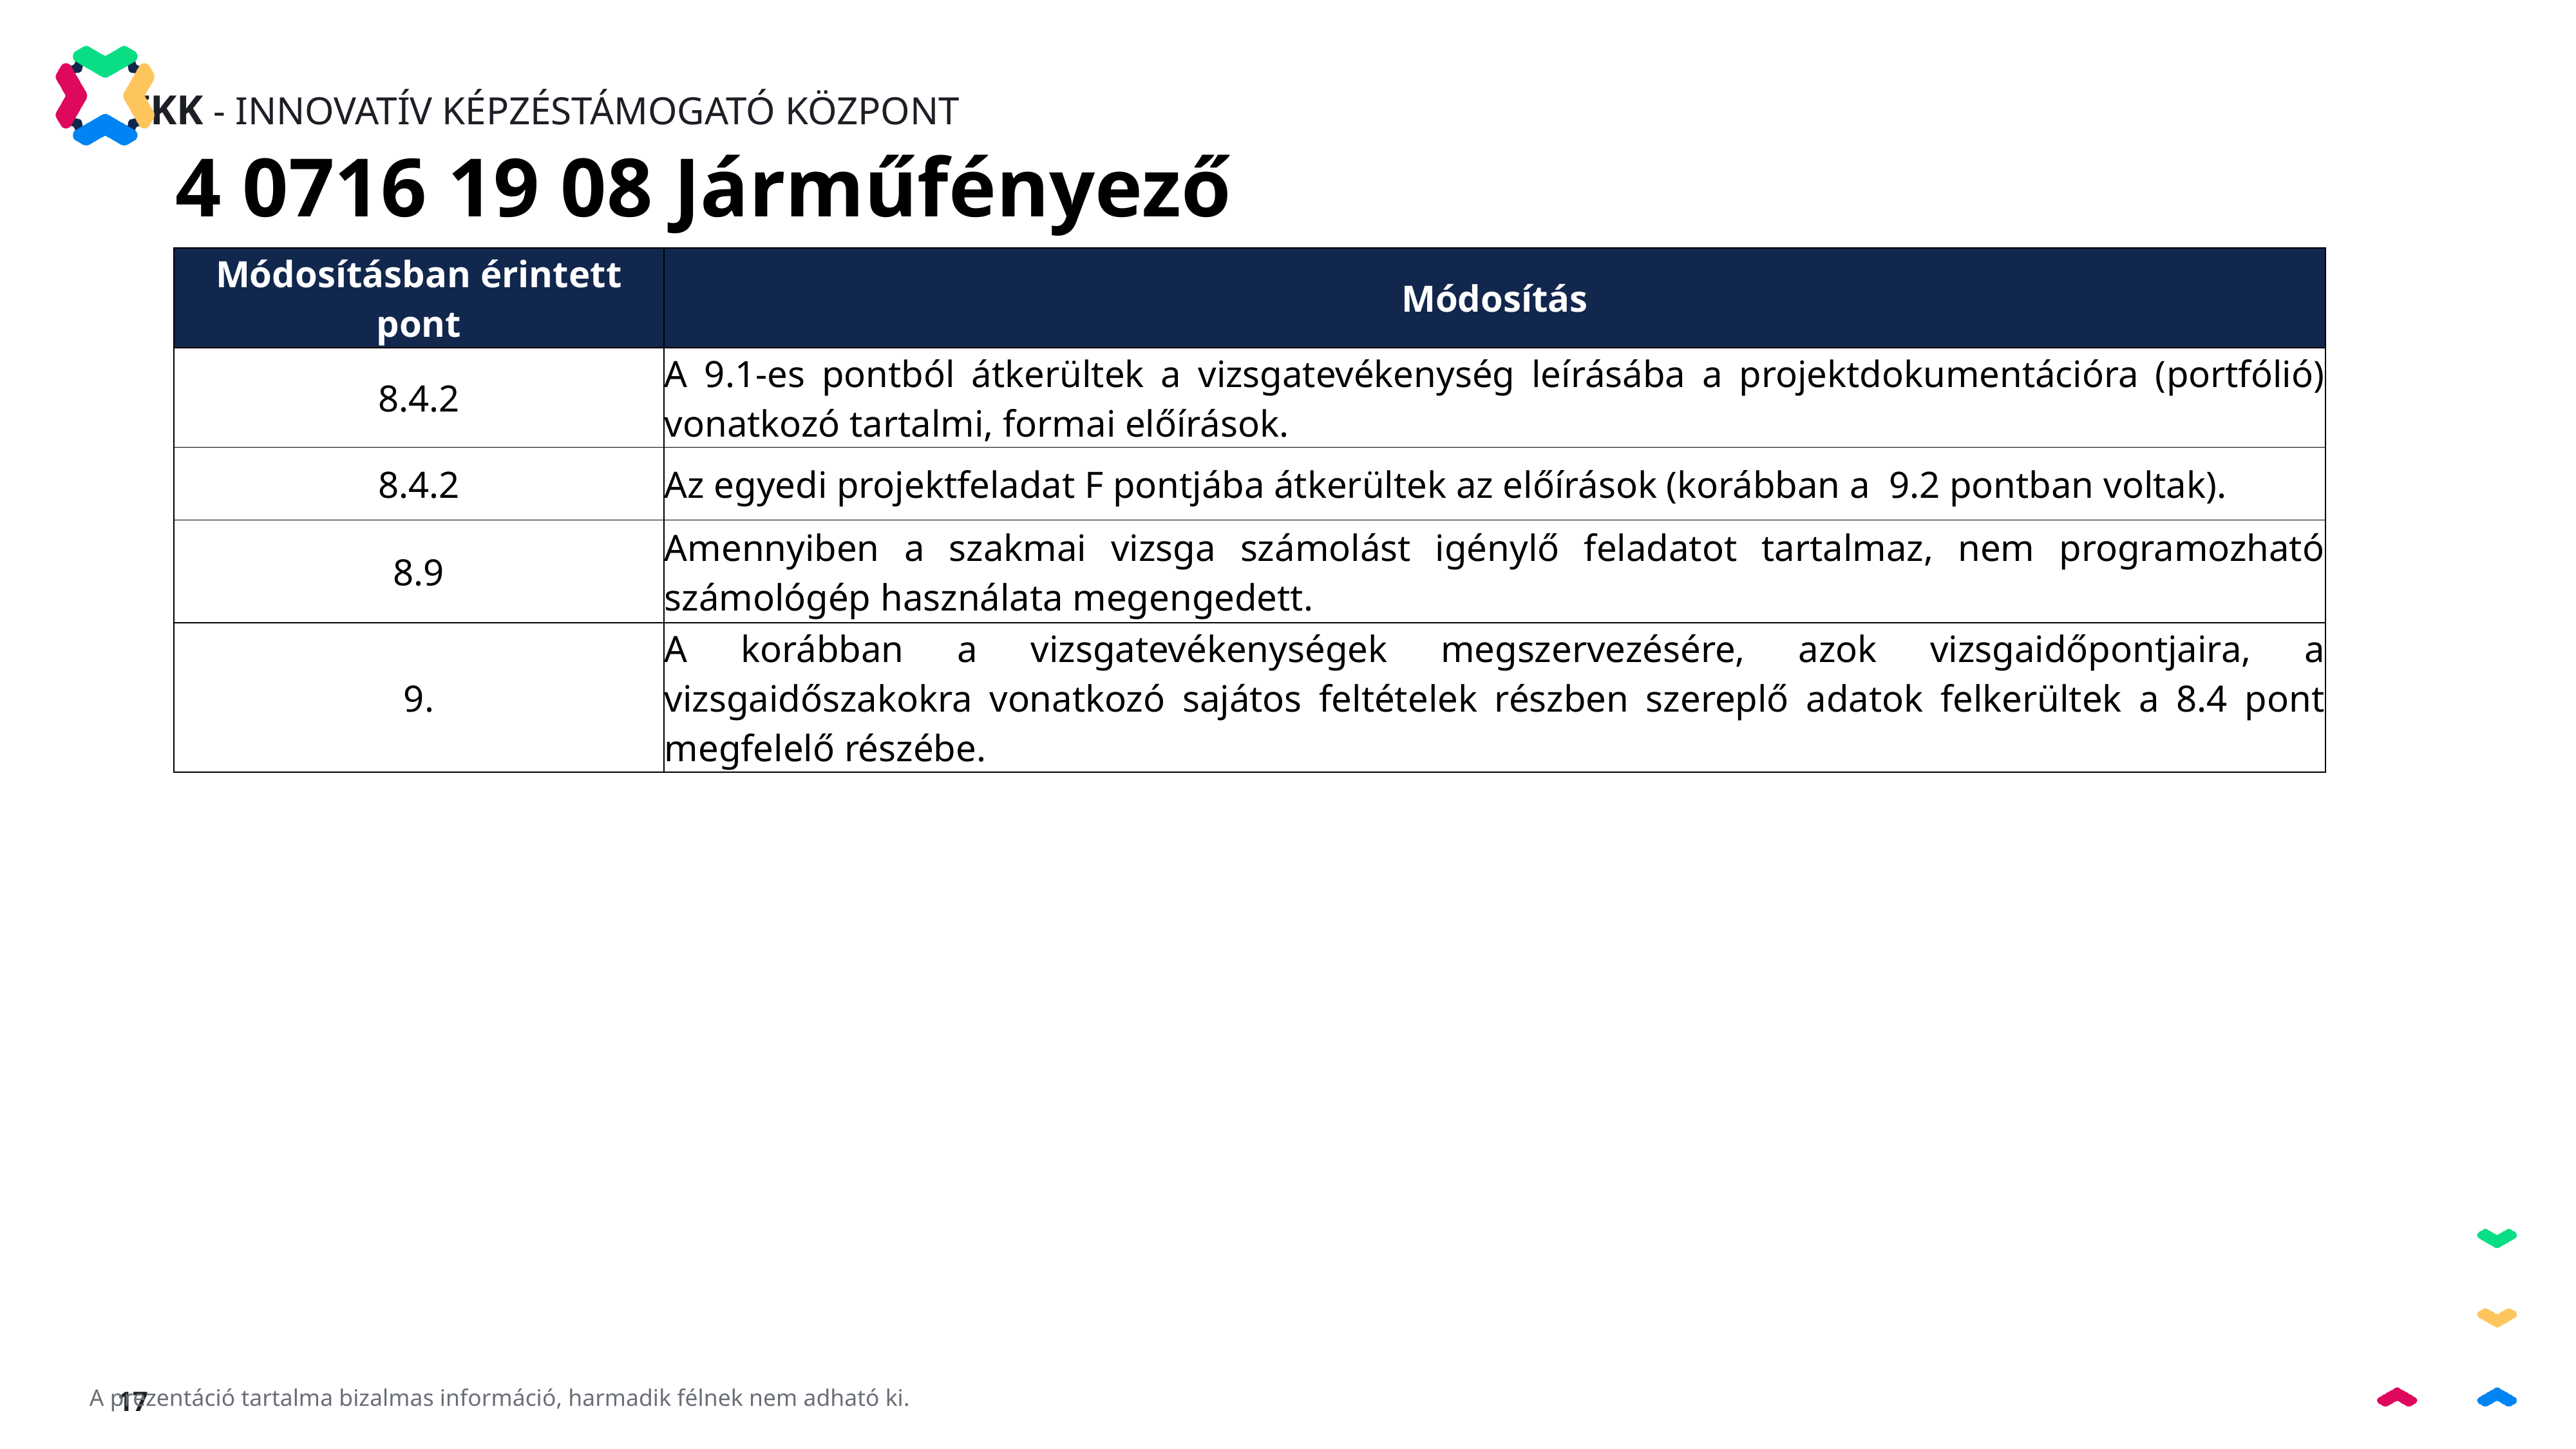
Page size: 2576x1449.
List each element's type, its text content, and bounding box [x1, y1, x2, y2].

picture [55, 46, 155, 146]
table_cell A korábban a vizsgatevékenységek megszervezésére, azok vizsgaidőpontjaira, a vizsgaidőszakokra vonatkozó sajátos feltételek részben szereplő adatok felkerültek a 8.4 pont megfelelő részébe. [665, 623, 2325, 772]
table_cell 9. [175, 623, 663, 772]
picture [2377, 1229, 2517, 1406]
table_cell Az egyedi projektfeladat F pontjába átkerültek az előírások (korábban a 9.2 pontban voltak). [665, 448, 2325, 520]
table_cell Amennyiben a szakmai vizsga számolást igénylő feladatot tartalmaz, nem programozható számológép használata megengedett. [665, 520, 2325, 622]
table_header Módosításban érintett pont [175, 249, 663, 347]
table_cell A 9.1-es pontból átkerültek a vizsgatevékenység leírásába a projektdokumentációra (portfólió) vonatkozó tartalmi, formai előírások. [665, 348, 2325, 447]
table_header Módosítás [665, 249, 2325, 347]
table_cell 8.4.2 [175, 448, 663, 520]
table_cell 8.4.2 [175, 348, 663, 447]
table_cell 8.9 [175, 520, 663, 622]
list 4 0716 19 08 Járműfényező [175, 136, 2336, 217]
